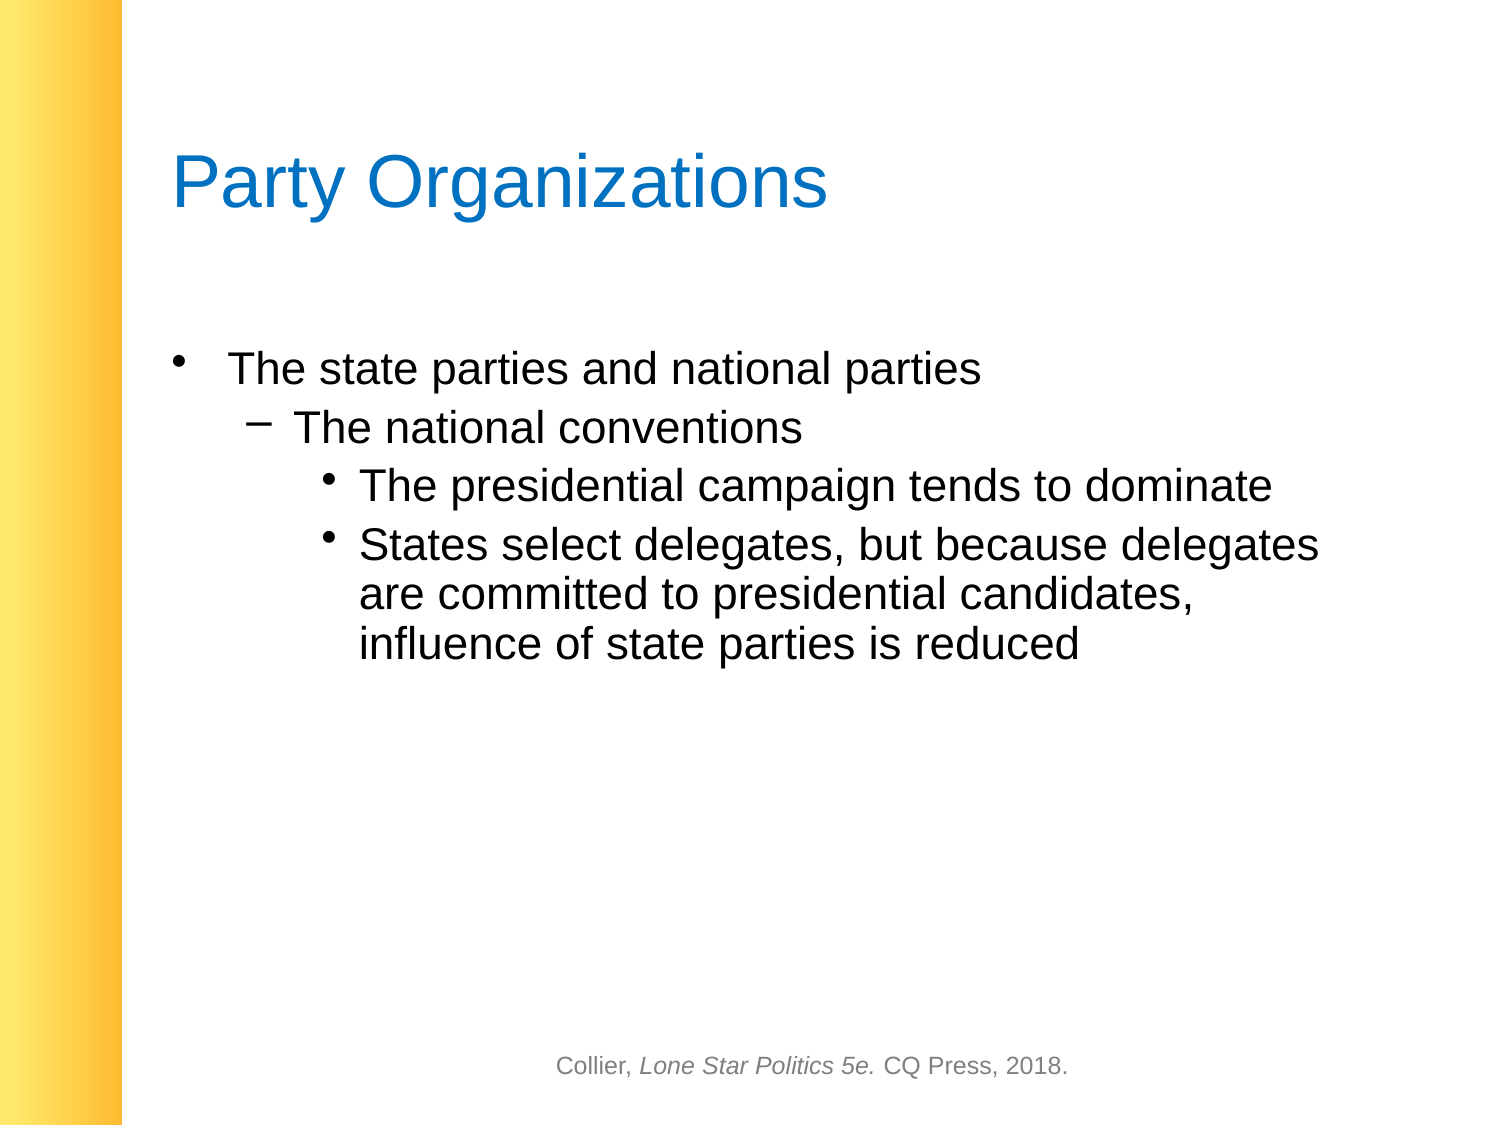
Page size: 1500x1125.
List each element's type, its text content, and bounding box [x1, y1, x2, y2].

list The state parties and national parties The national conventions The presidential campaign tends to dominate States select delegates, but because delegates are committed to presidential candidates, influence of state parties is reduced [156, 337, 1382, 1038]
title Party Organizations [156, 125, 1250, 313]
text_box Collier, Lone Star Politics 5e. CQ Press, 2018. [525, 1042, 1100, 1087]
picture [0, 0, 1500, 1125]
